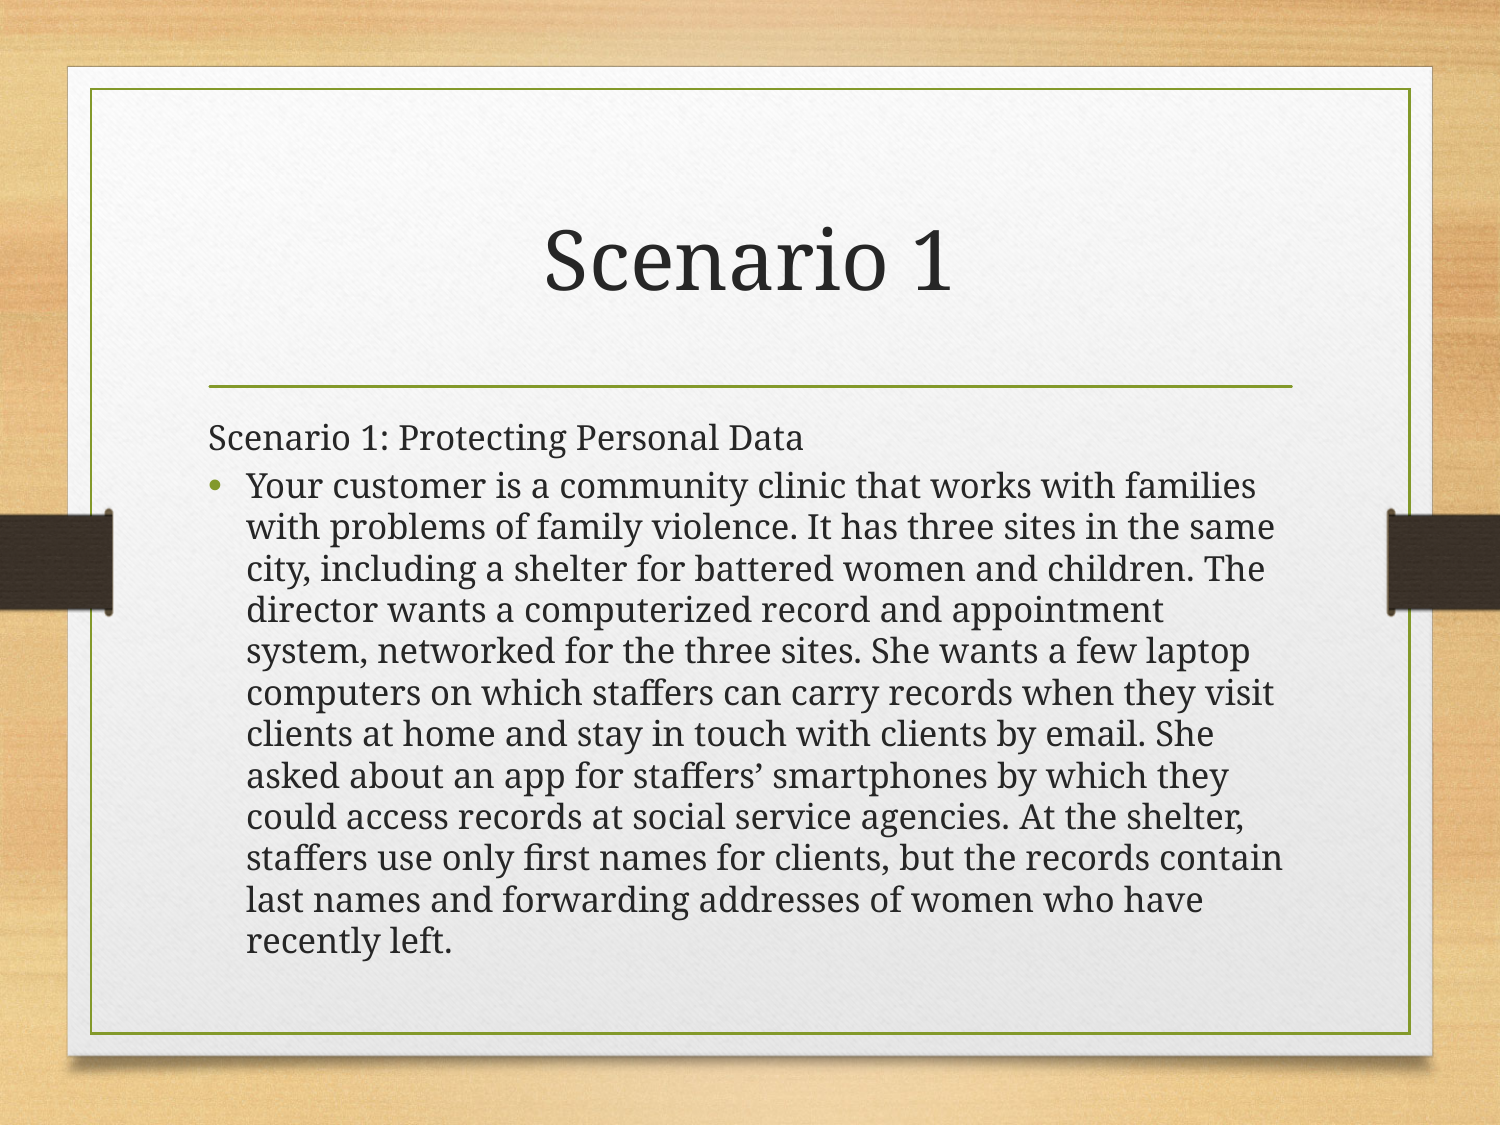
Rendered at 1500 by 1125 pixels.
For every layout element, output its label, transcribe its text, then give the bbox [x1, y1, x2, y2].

list Scenario 1: Protecting Personal Data Your customer is a community clinic that works with families with problems of family violence. It has three sites in the same city, including a shelter for battered women and children. The director wants a computerized record and appointment system, networked for the three sites. She wants a few laptop computers on which staffers can carry records when they visit clients at home and stay in touch with clients by email. She asked about an app for staffers’ smartphones by which they could access records at social service agencies. At the shelter, staffers use only first names for clients, but the records contain last names and forwarding addresses of women who have recently left. [193, 408, 1309, 974]
picture [0, 0, 1500, 1125]
title Scenario 1 [193, 150, 1309, 365]
